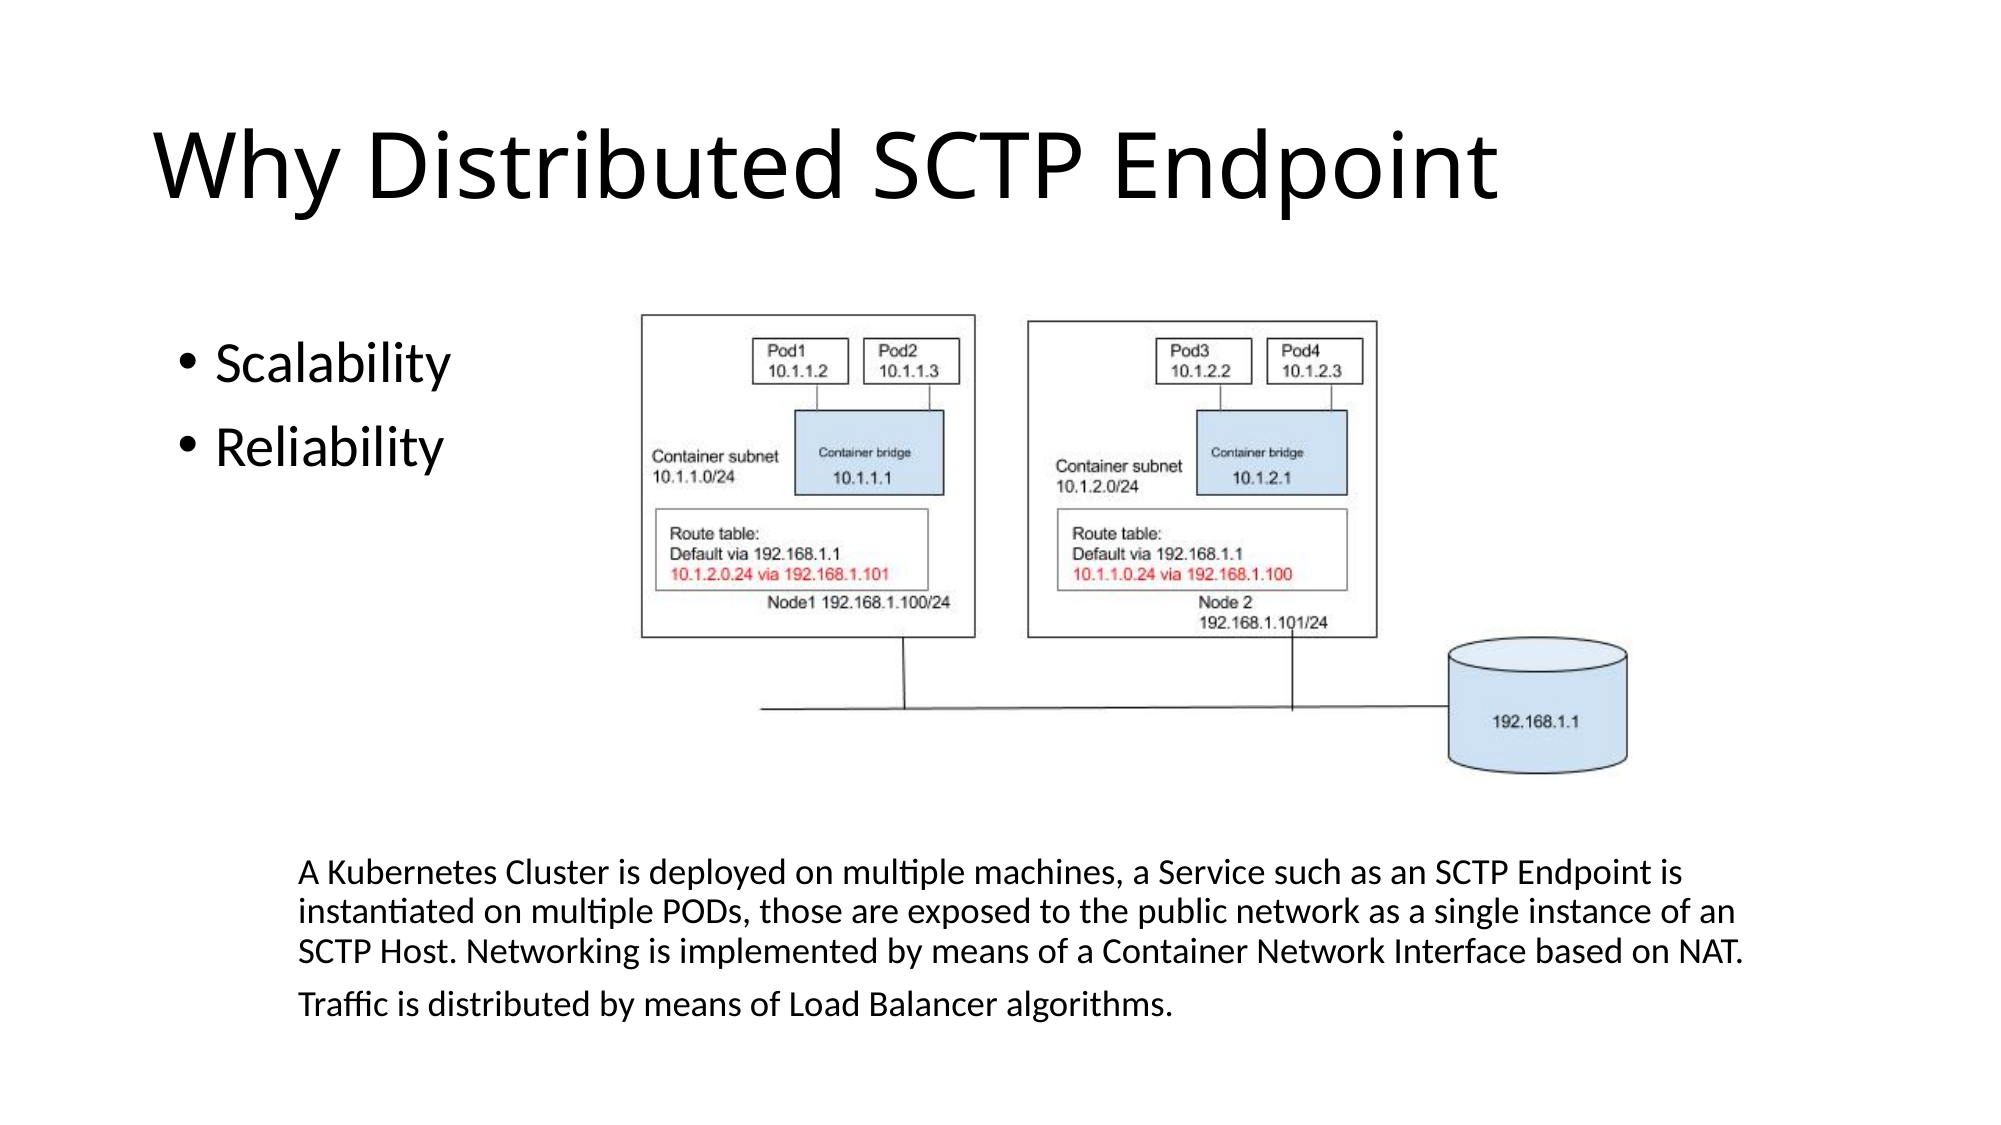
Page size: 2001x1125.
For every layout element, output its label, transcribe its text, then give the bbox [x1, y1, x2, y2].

text_box Scalability Reliability [162, 324, 564, 602]
picture [606, 277, 1700, 801]
title Why Distributed SCTP Endpoint [137, 59, 1863, 278]
list A Kubernetes Cluster is deployed on multiple machines, a Service such as an SCTP Endpoint is instantiated on multiple PODs, those are exposed to the public network as a single instance of an SCTP Host. Networking is implemented by means of a Container Network Interface based on NAT. Traffic is distributed by means of Load Balancer algorithms. [283, 845, 1767, 1053]
